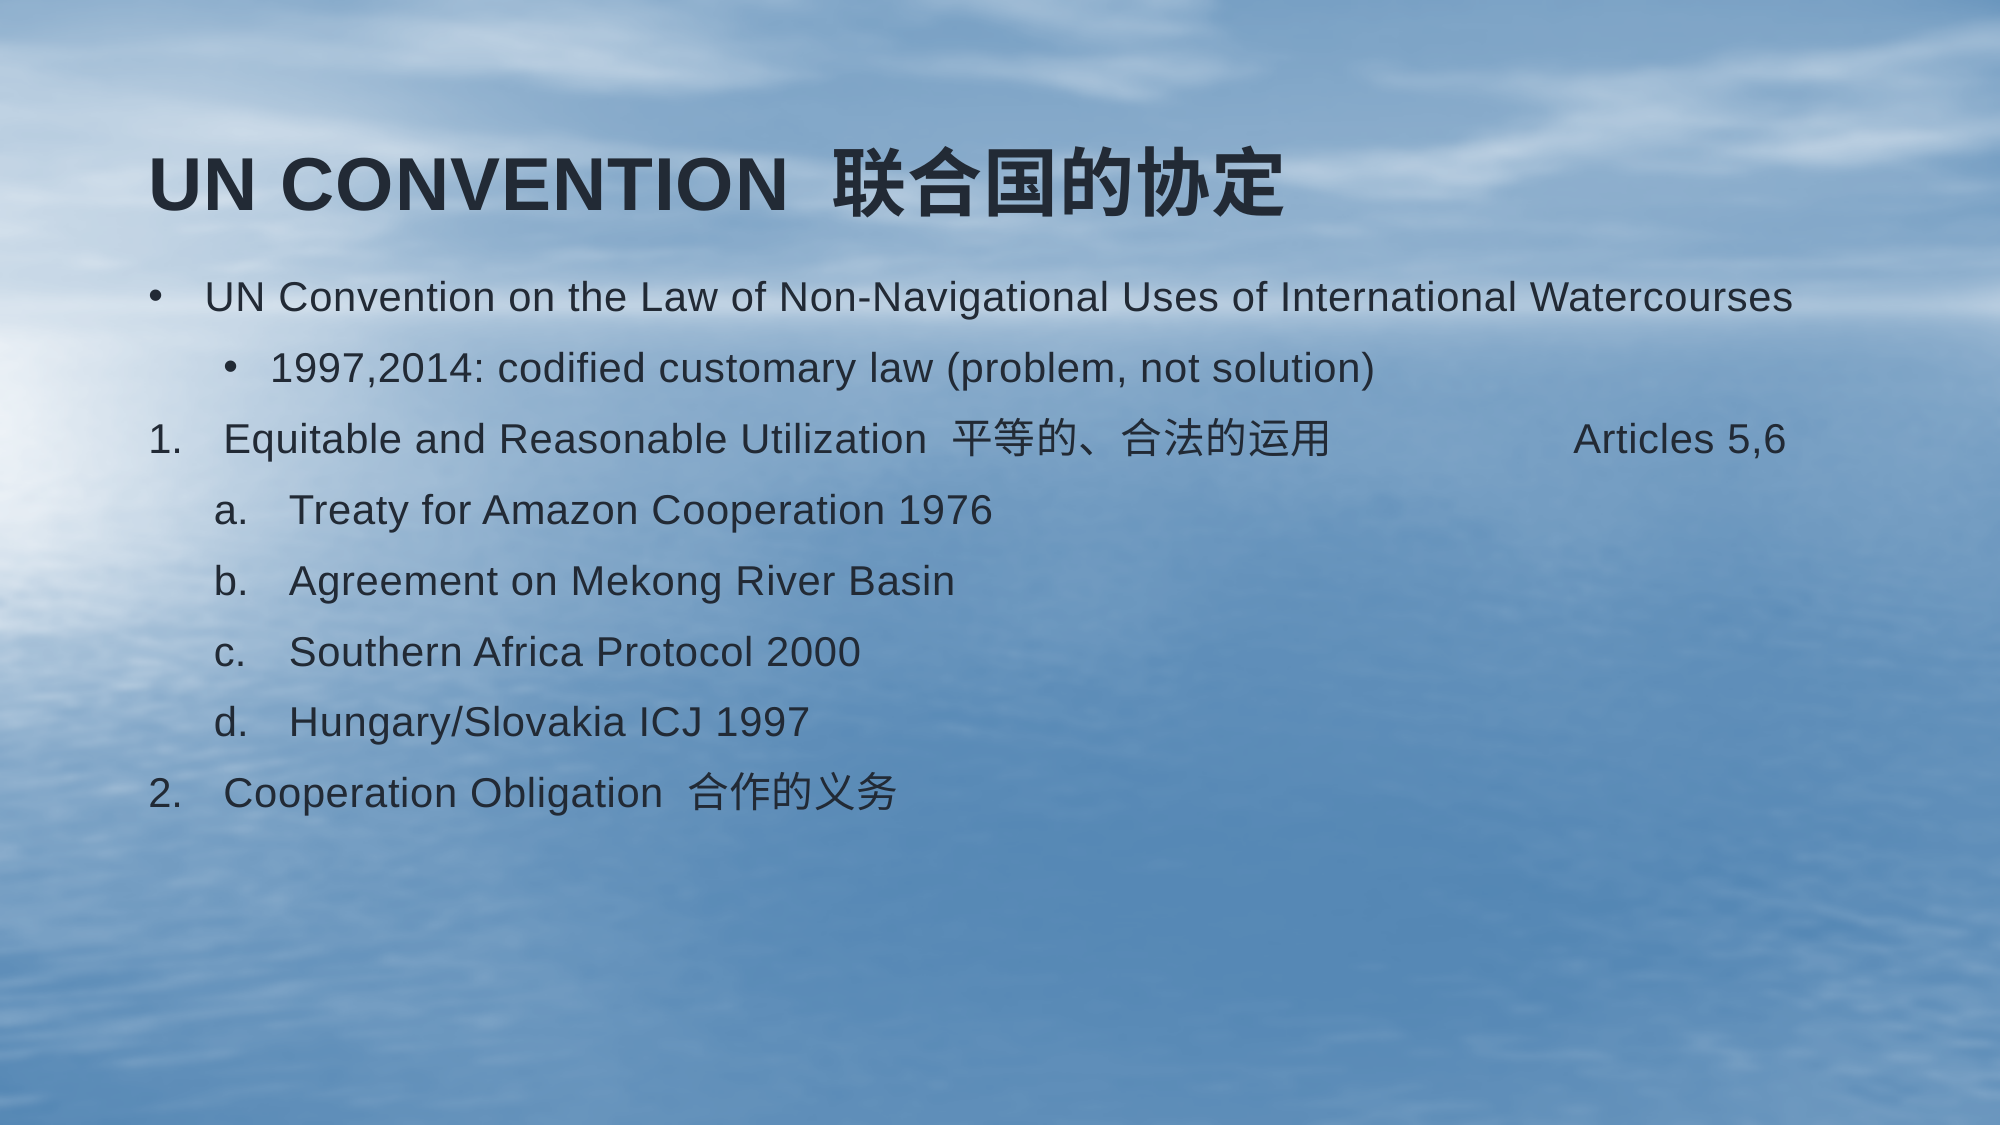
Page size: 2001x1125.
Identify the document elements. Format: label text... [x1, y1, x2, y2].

title UN Convention 联合国的协定 [133, 45, 1867, 233]
list UN Convention on the Law of Non-Navigational Uses of International Watercourses 1997,2014: codified customary law (problem, not solution) Equitable and Reasonable Utilization 平等的、合法的运用 Articles 5,6 Treaty for Amazon Cooperation 1976 Agreement on Mekong River Basin Southern Africa Protocol 2000 Hungary/Slovakia ICJ 1997 Cooperation Obligation 合作的义务 [133, 262, 1867, 938]
